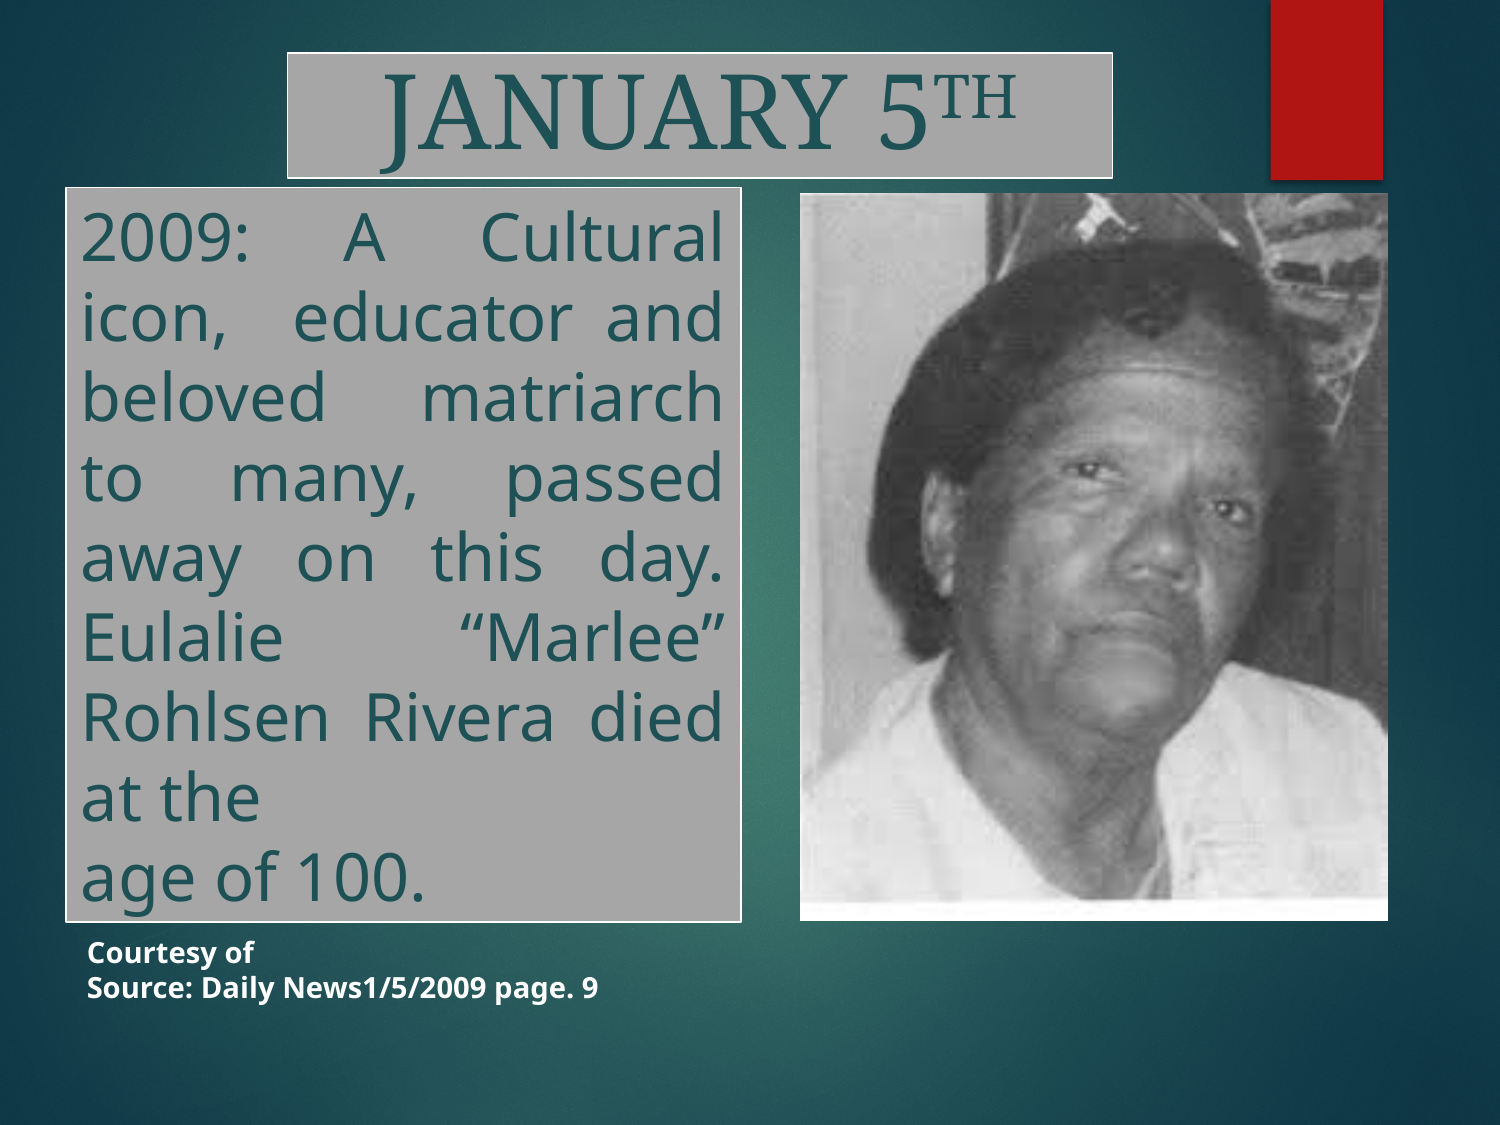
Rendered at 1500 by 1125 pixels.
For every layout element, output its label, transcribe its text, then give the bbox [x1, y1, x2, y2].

picture [799, 193, 1388, 922]
text_box Courtesy of Source: Daily News1/5/2009 page. 9 [72, 926, 1235, 1012]
title JANUARY 5TH [287, 52, 1113, 179]
text_box 2009: A Cultural icon, educator and beloved matriarch to many, passed away on this day. Eulalie “Marlee” Rohlsen Rivera died at the age of 100. [65, 187, 742, 923]
